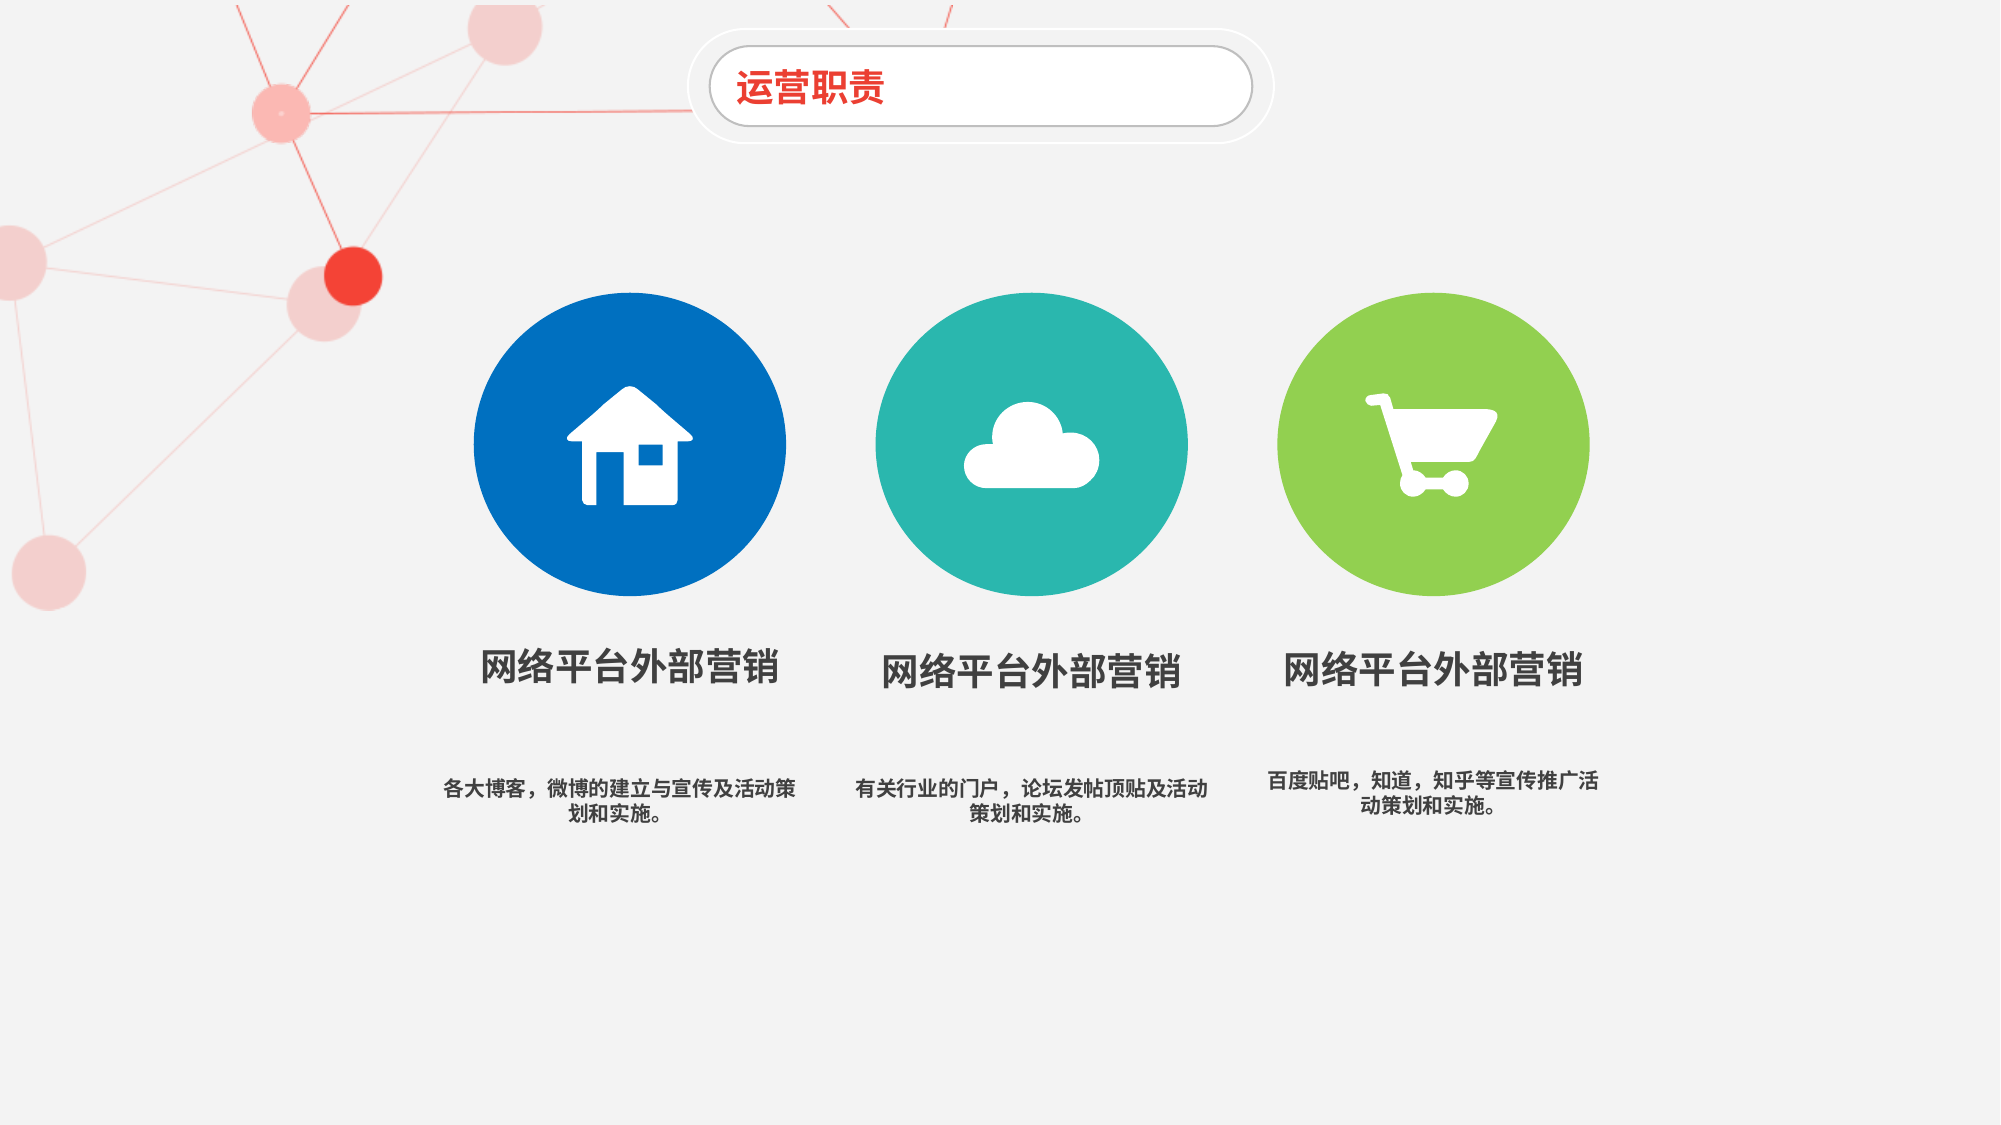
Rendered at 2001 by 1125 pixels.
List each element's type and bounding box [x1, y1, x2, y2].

text_box [843, 292, 1220, 828]
picture [0, 0, 2001, 1125]
text_box [1245, 292, 1622, 820]
text_box [687, 29, 1275, 144]
text_box [438, 292, 802, 828]
